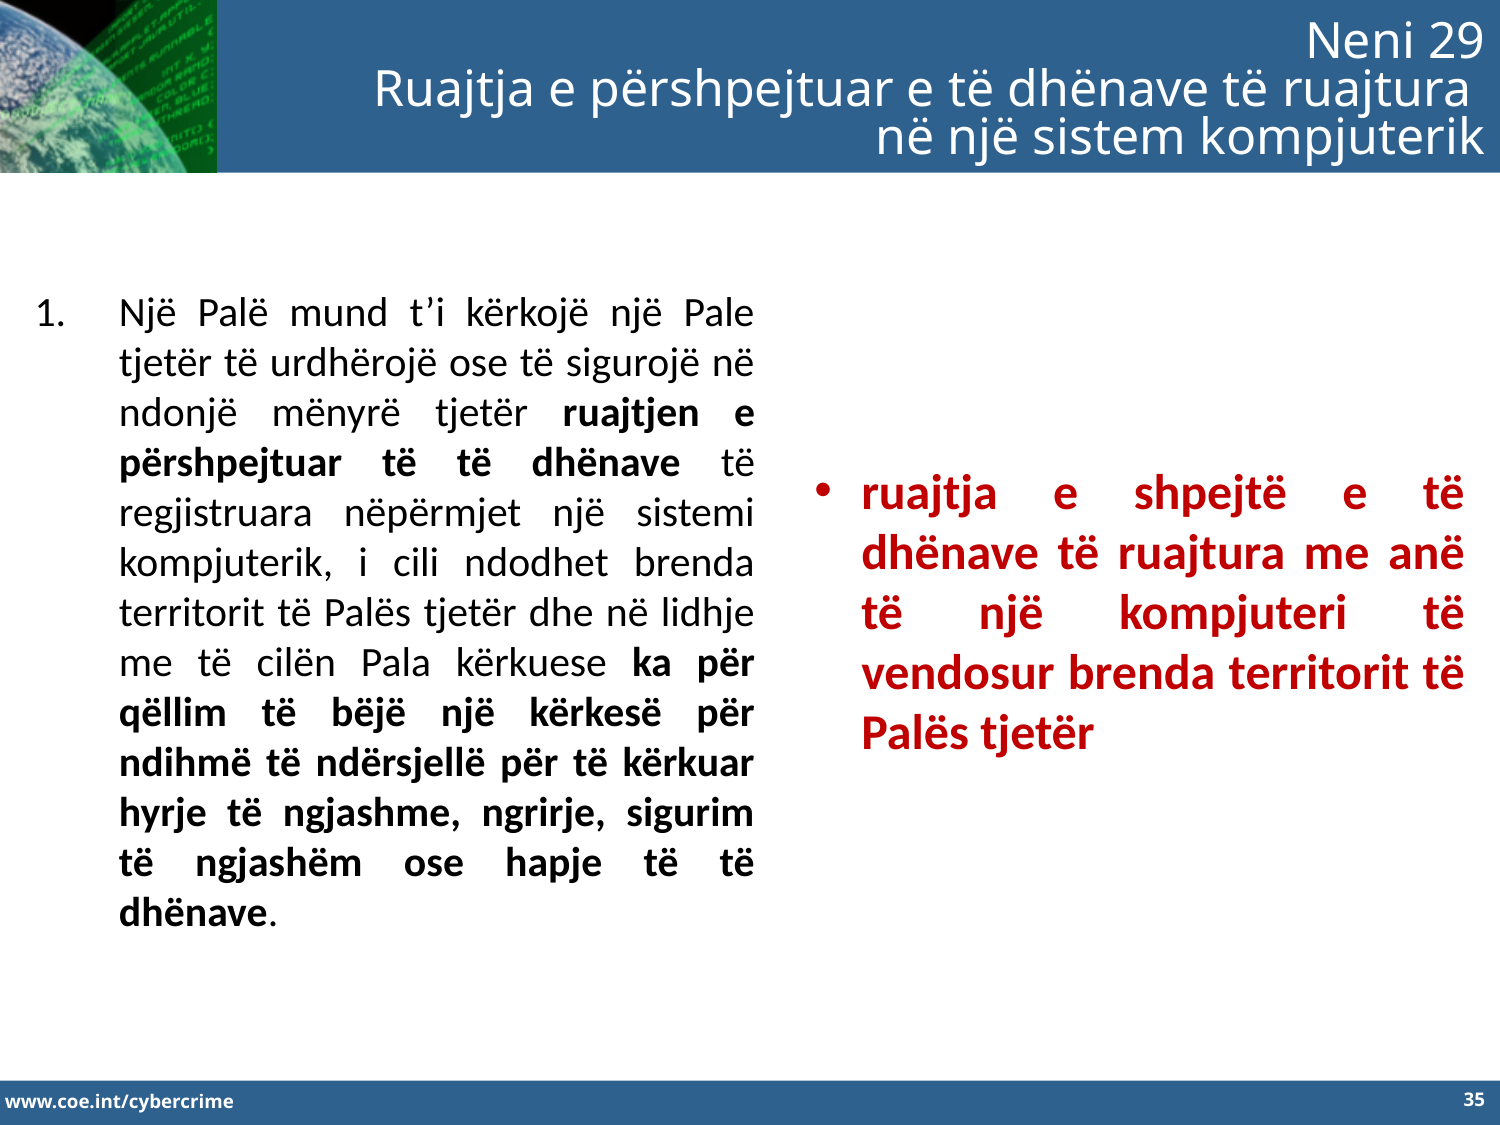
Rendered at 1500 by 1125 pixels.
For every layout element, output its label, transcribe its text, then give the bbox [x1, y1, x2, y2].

picture [0, 1, 217, 173]
text_box ruajtja e shpejtë e të dhënave të ruajtura me anë të një kompjuteri të vendosur brenda territorit të Palës tjetër [799, 451, 1480, 767]
text_box Neni 29 Ruajtja e përshpejtuar e të dhënave të ruajtura në një sistem kompjuterik [324, 15, 1500, 168]
text_box Një Palë mund t’i kërkojë një Pale tjetër të urdhërojë ose të sigurojë në ndonjë mënyrë tjetër ruajtjen e përshpejtuar të të dhënave të regjistruara nëpërmjet një sistemi kompjuterik, i cili ndodhet brenda territorit të Palës tjetër dhe në lidhje me të cilën Pala kërkuese ka për qëllim të bëjë një kërkesë për ndihmë të ndërsjellë për të kërkuar hyrje të ngjashme, ngrirje, sigurim të ngjashëm ose hapje të të dhënave. [19, 277, 770, 943]
slide_number 35 [1149, 1079, 1500, 1125]
